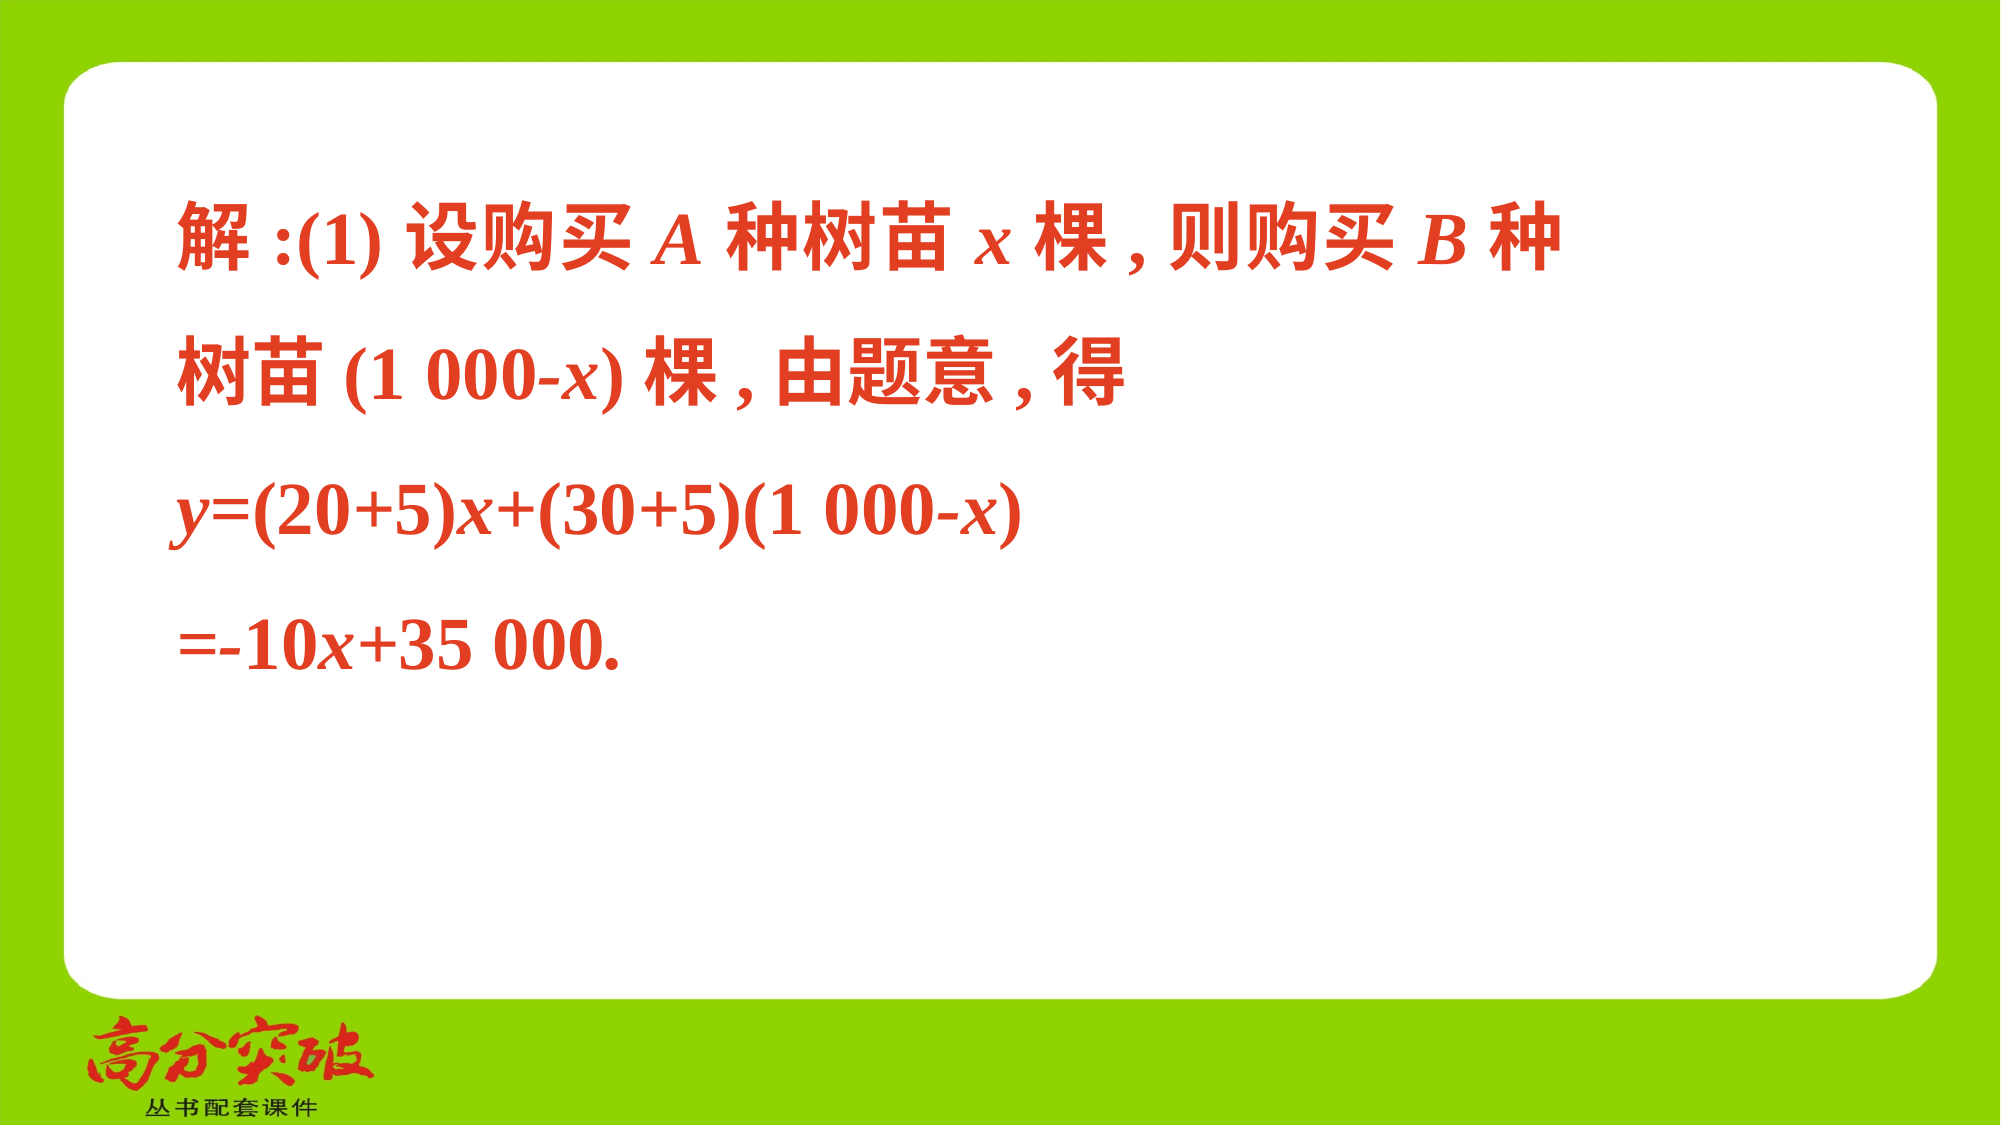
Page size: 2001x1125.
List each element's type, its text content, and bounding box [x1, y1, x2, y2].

picture [0, 0, 2001, 1125]
text_box 解:(1)设购买A种树苗x棵,则购买B种树苗(1 000-x)棵,由题意,得 y=(20+5)x+(30+5)(1 000-x) =-10x+35 000. [161, 137, 1579, 692]
